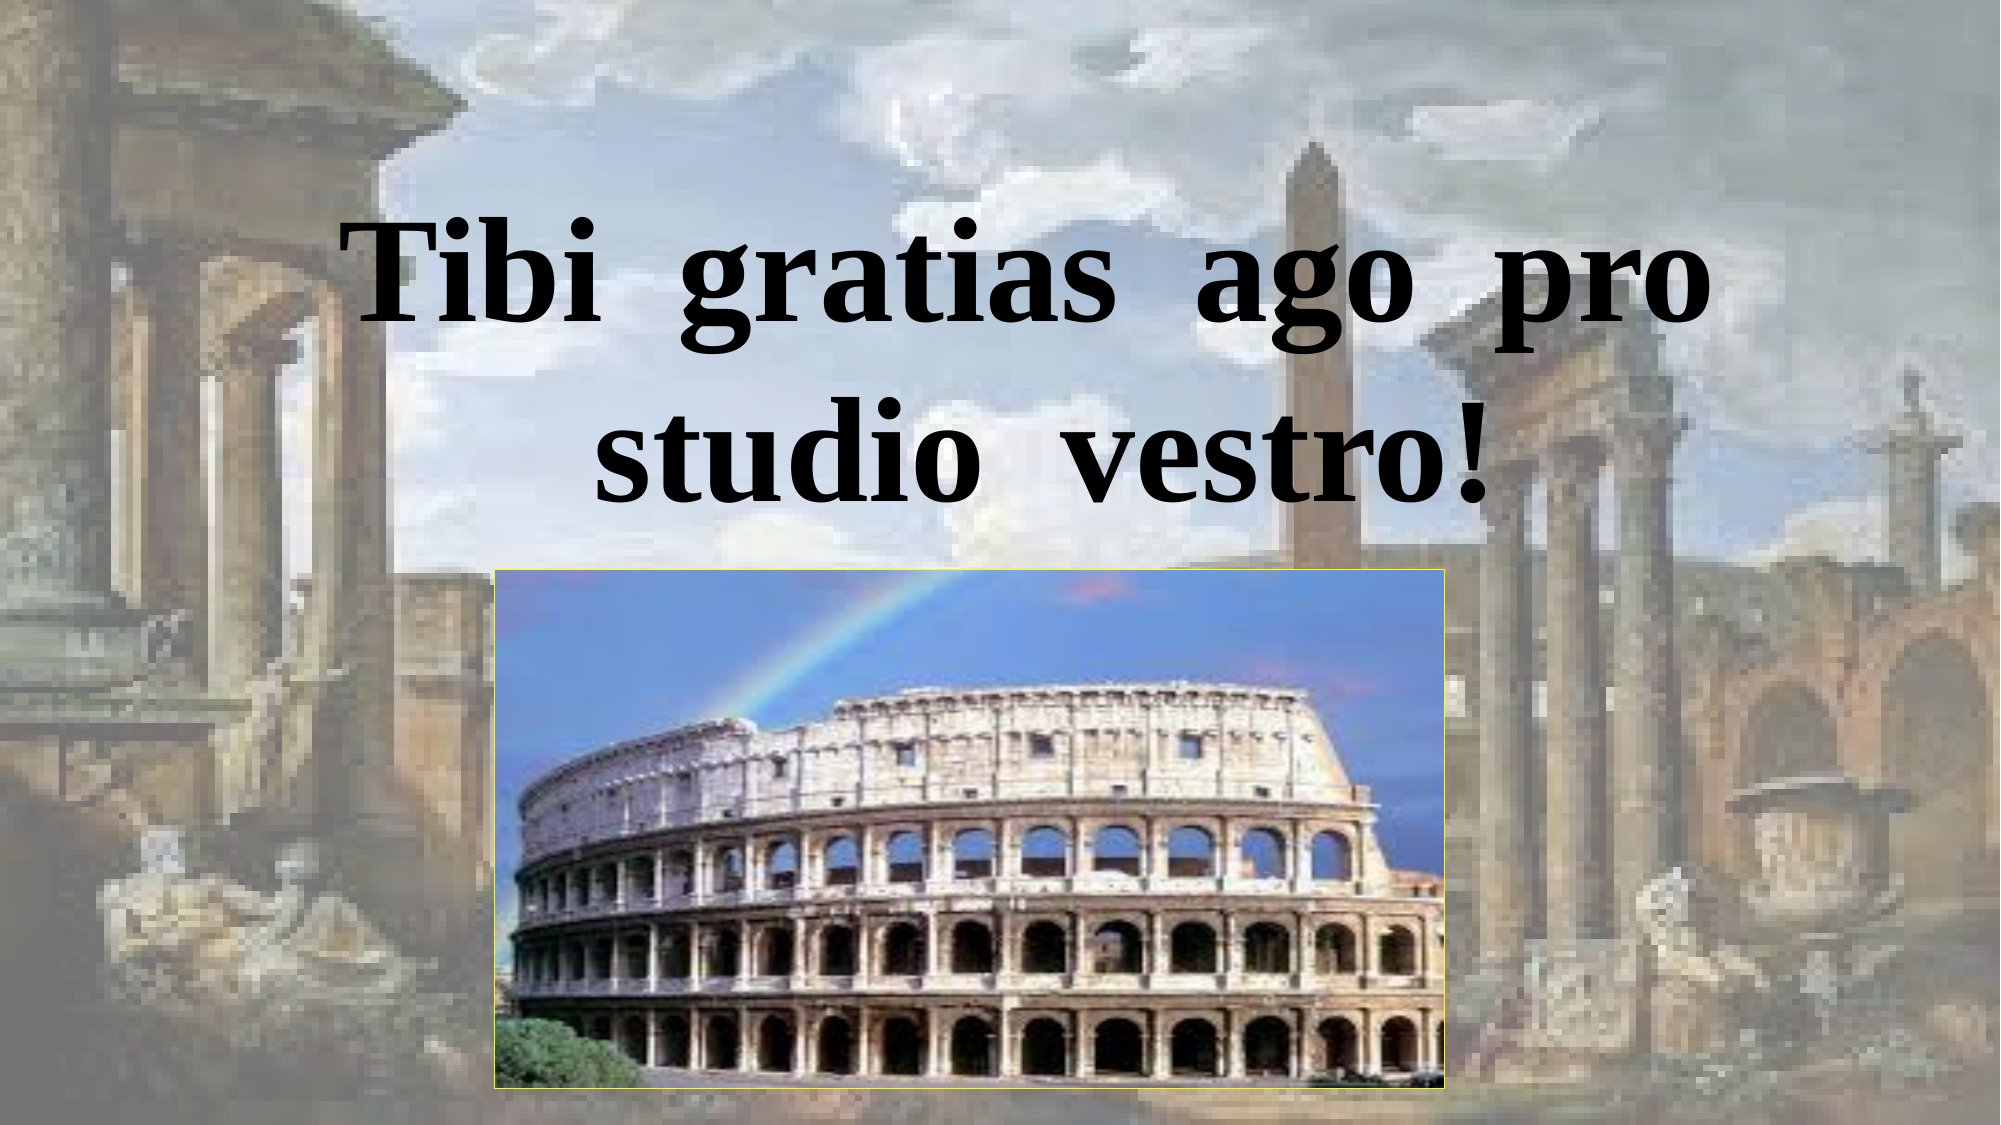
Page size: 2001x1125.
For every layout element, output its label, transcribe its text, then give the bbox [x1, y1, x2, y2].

title Tibi gratias ago pro studio vestro! [187, 99, 1907, 603]
picture [494, 569, 1445, 1090]
